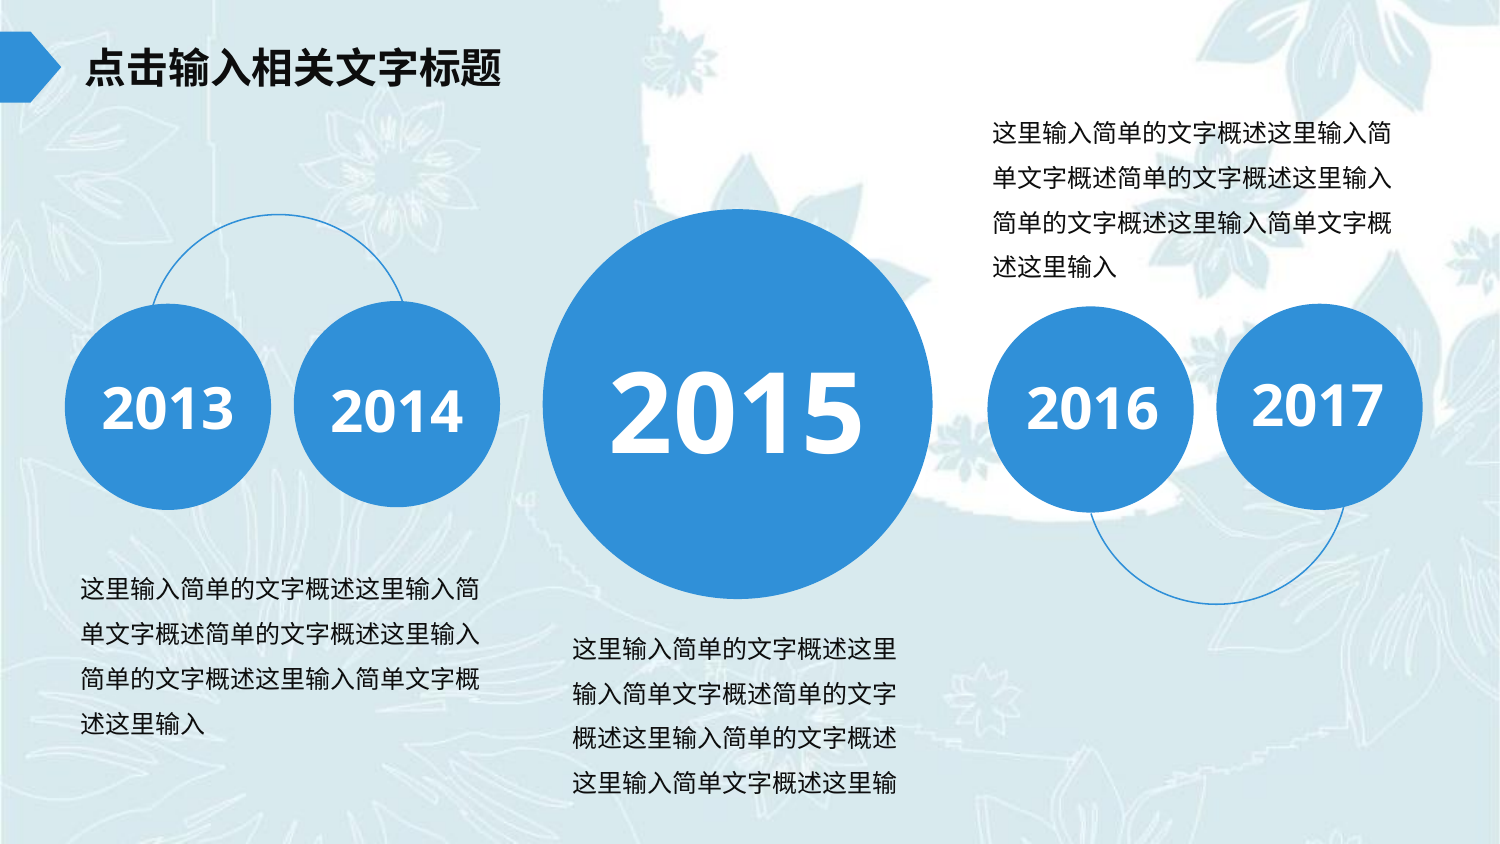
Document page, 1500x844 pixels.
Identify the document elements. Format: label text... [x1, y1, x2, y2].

text_box 2015 [594, 333, 881, 484]
text_box 这里输入简单的文字概述这里输入简单文字概述简单的文字概述这里输入简单的文字概述这里输入简单文字概述这里输入 [978, 94, 1426, 290]
text_box [540, 207, 935, 602]
text_box 2013 [86, 363, 250, 449]
text_box [1214, 301, 1425, 510]
text_box [985, 304, 1196, 515]
text_box 2014 [315, 366, 479, 452]
picture [0, 0, 1500, 844]
text_box 这里输入简单的文字概述这里输入简单文字概述简单的文字概述这里输入简单的文字概述这里输入简单文字概述这里输 [557, 610, 933, 806]
text_box [153, 213, 403, 345]
text_box [62, 301, 274, 513]
text_box 2017 [1236, 361, 1399, 446]
text_box 点击输入相关文字标题 [70, 34, 518, 100]
text_box 2016 [1011, 363, 1175, 449]
text_box [0, 29, 63, 105]
text_box [291, 298, 503, 510]
text_box [1090, 474, 1345, 606]
text_box 这里输入简单的文字概述这里输入简单文字概述简单的文字概述这里输入简单的文字概述这里输入简单文字概述这里输入 [65, 551, 514, 746]
